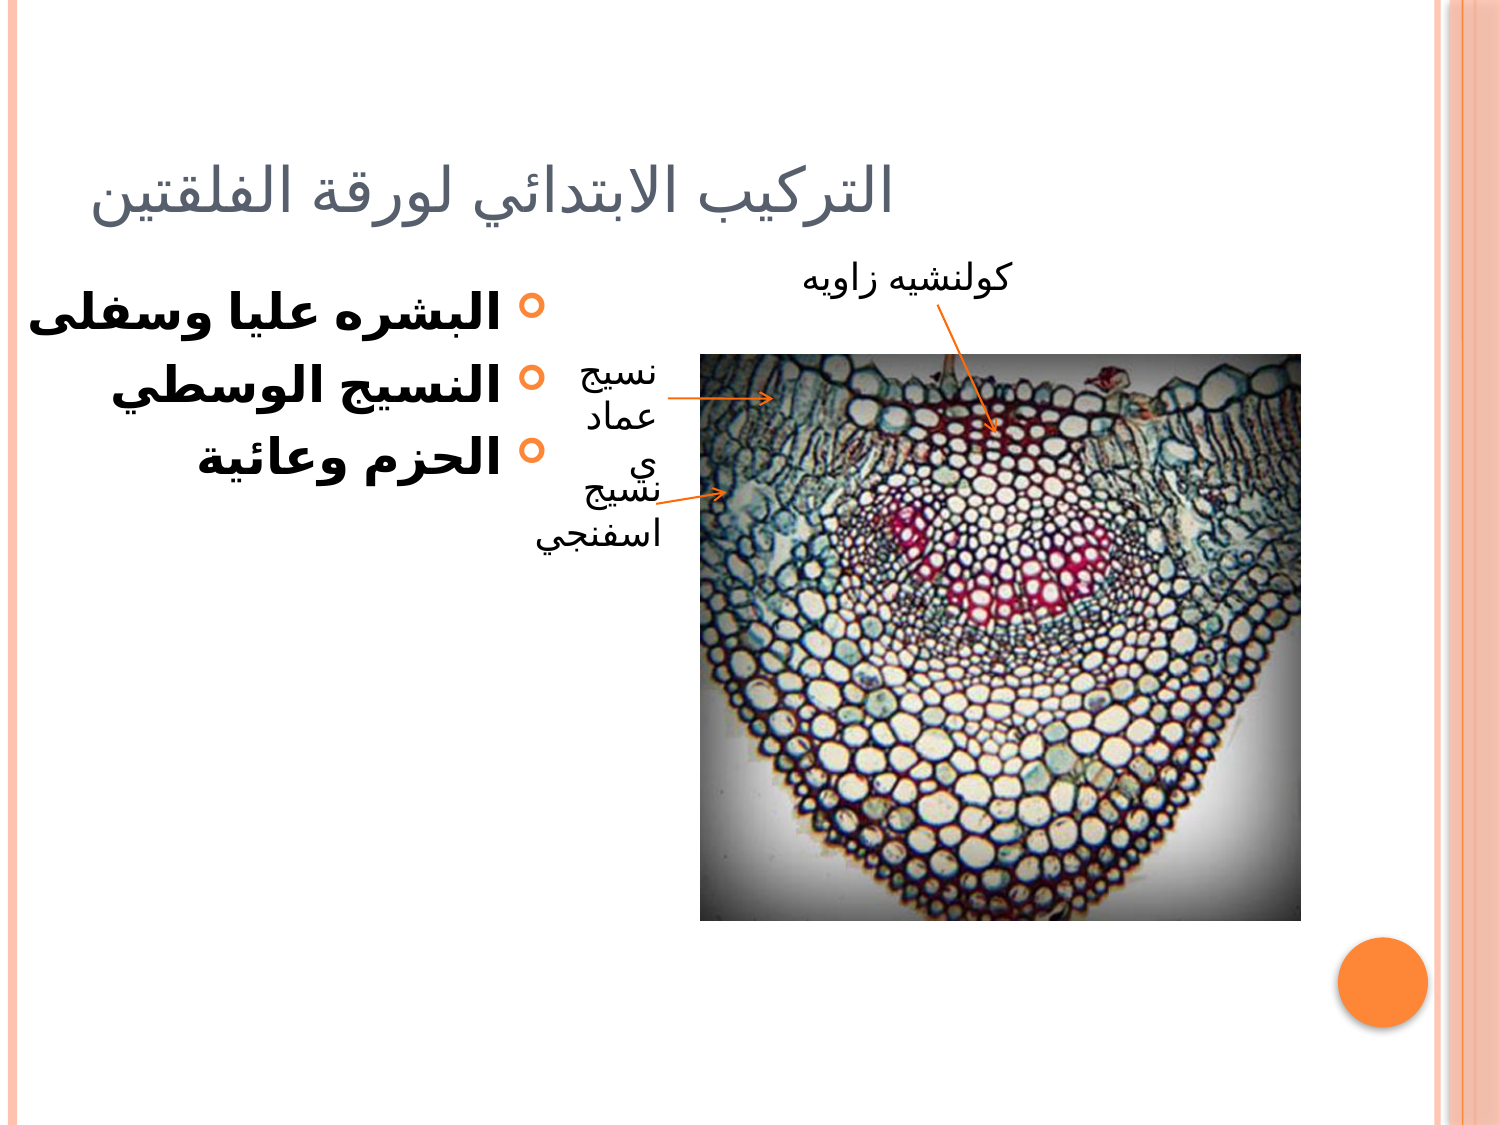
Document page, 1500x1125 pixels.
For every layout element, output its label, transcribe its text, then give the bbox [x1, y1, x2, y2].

list البشره عليا وسفلى النسيج الوسطي الحزم وعائية [0, 272, 563, 1023]
text_box نسيج عمادي [562, 339, 673, 456]
text_box نسيج اسفنجي [519, 456, 678, 562]
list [699, 353, 1301, 922]
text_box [655, 491, 728, 505]
title التركيب الابتدائي لورقة الفلقتين [75, 45, 1300, 233]
text_box كولنشيه زاويه [786, 246, 1028, 306]
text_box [901, 339, 1032, 399]
